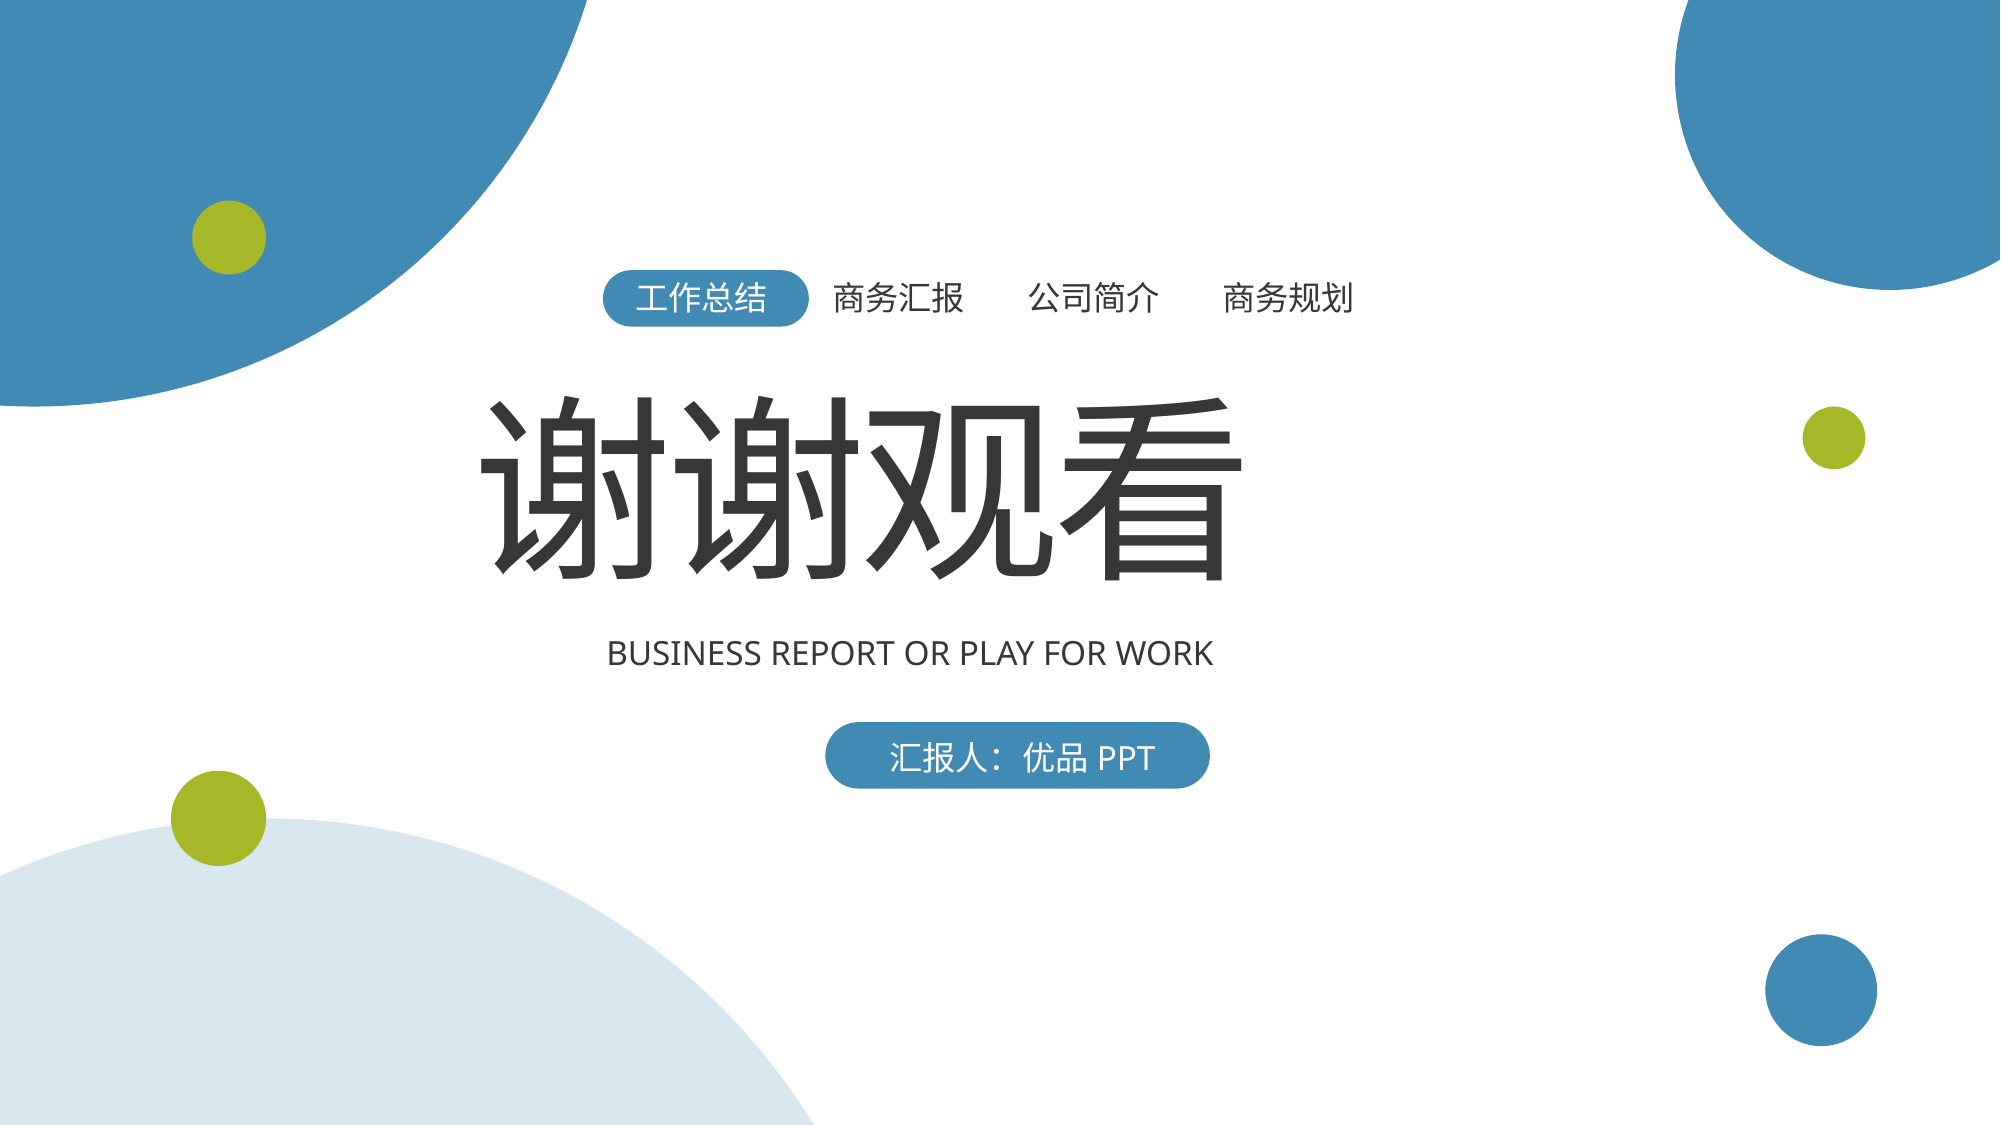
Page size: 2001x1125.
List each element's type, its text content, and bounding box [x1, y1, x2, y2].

text_box 谢谢观看 [457, 356, 1550, 612]
text_box 工作总结 [611, 270, 792, 325]
text_box [169, 769, 268, 867]
text_box [1764, 933, 1879, 1048]
text_box [0, 0, 589, 408]
text_box 商务汇报 [808, 270, 989, 325]
text_box [824, 721, 1212, 790]
text_box [191, 199, 268, 276]
text_box [601, 277, 611, 320]
text_box 商务规划 [1198, 270, 1379, 325]
text_box [619, 271, 808, 328]
text_box BUSINESS REPORT OR PLAY FOR WORK [591, 624, 1392, 679]
text_box 公司简介 [1003, 270, 1184, 325]
text_box [1801, 405, 1867, 471]
text_box [1673, 0, 2000, 291]
text_box 汇报人：优品PPT [874, 729, 1184, 785]
text_box [0, 817, 816, 1125]
